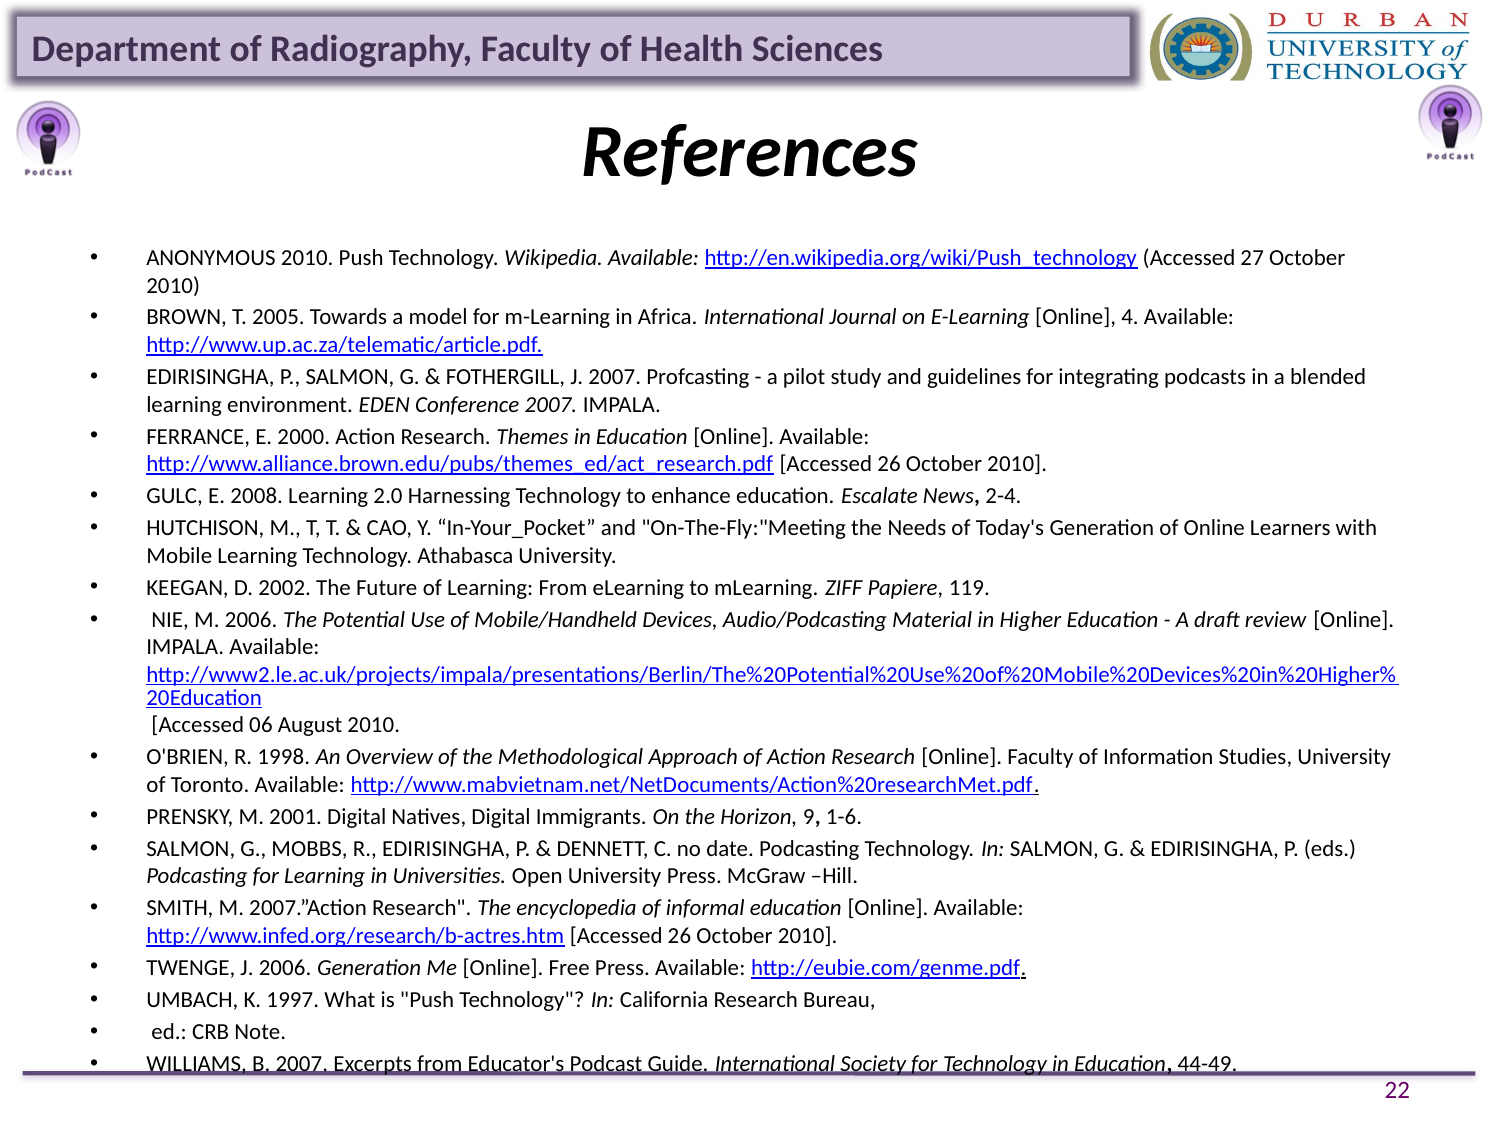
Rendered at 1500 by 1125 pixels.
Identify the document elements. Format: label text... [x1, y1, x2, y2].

picture [0, 96, 75, 184]
title References [75, 94, 1425, 199]
list ANONYMOUS 2010. Push Technology. Wikipedia. Available: http://en.wikipedia.org/wiki/Push_technology (Accessed 27 October 2010) BROWN, T. 2005. Towards a model for m-Learning in Africa. International Journal on E-Learning [Online], 4. Available: http://www.up.ac.za/telematic/article.pdf. EDIRISINGHA, P., SALMON, G. & FOTHERGILL, J. 2007. Profcasting - a pilot study and guidelines for integrating podcasts in a blended learning environment. EDEN Conference 2007. IMPALA. FERRANCE, E. 2000. Action Research. Themes in Education [Online]. Available: http://www.alliance.brown.edu/pubs/themes_ed/act_research.pdf [Accessed 26 October 2010]. GULC, E. 2008. Learning 2.0 Harnessing Technology to enhance education. Escalate News, 2-4. HUTCHISON, M., T, T. & CAO, Y. “In-Your_Pocket” and "On-The-Fly:"Meeting the Needs of Today's Generation of Online Learners with Mobile Learning Technology. Athabasca University. KEEGAN, D. 2002. The Future of Learning: From eLearning to mLearning. ZIFF Papiere, 119. NIE, M. 2006. The Potential Use of Mobile/Handheld Devices, Audio/Podcasting Material in Higher Education - A draft review [Online]. IMPALA. Available: http://www2.le.ac.uk/projects/impala/presentations/Berlin/The%20Potential%20Use%20of%20Mobile%20Devices%20in%20Higher%20Education [Accessed 06 August 2010. O'BRIEN, R. 1998. An Overview of the Methodological Approach of Action Research [Online]. Faculty of Information Studies, University of Toronto. Available: http://www.mabvietnam.net/NetDocuments/Action%20researchMet.pdf. PRENSKY, M. 2001. Digital Natives, Digital Immigrants. On the Horizon, 9, 1-6. SALMON, G., MOBBS, R., EDIRISINGHA, P. & DENNETT, C. no date. Podcasting Technology. In: SALMON, G. & EDIRISINGHA, P. (eds.) Podcasting for Learning in Universities. Open University Press. McGraw –Hill. SMITH, M. 2007.”Action Research". The encyclopedia of informal education [Online]. Available: http://www.infed.org/research/b-actres.htm [Accessed 26 October 2010]. TWENGE, J. 2006. Generation Me [Online]. Free Press. Available: http://eubie.com/genme.pdf. UMBACH, K. 1997. What is "Push Technology"? In: California Research Bureau, ed.: CRB Note. WILLIAMS, B. 2007. Excerpts from Educator's Podcast Guide. International Society for Technology in Education, 44-49. [75, 235, 1425, 978]
picture [1149, 12, 1500, 168]
slide_number 22 [1074, 1058, 1425, 1119]
